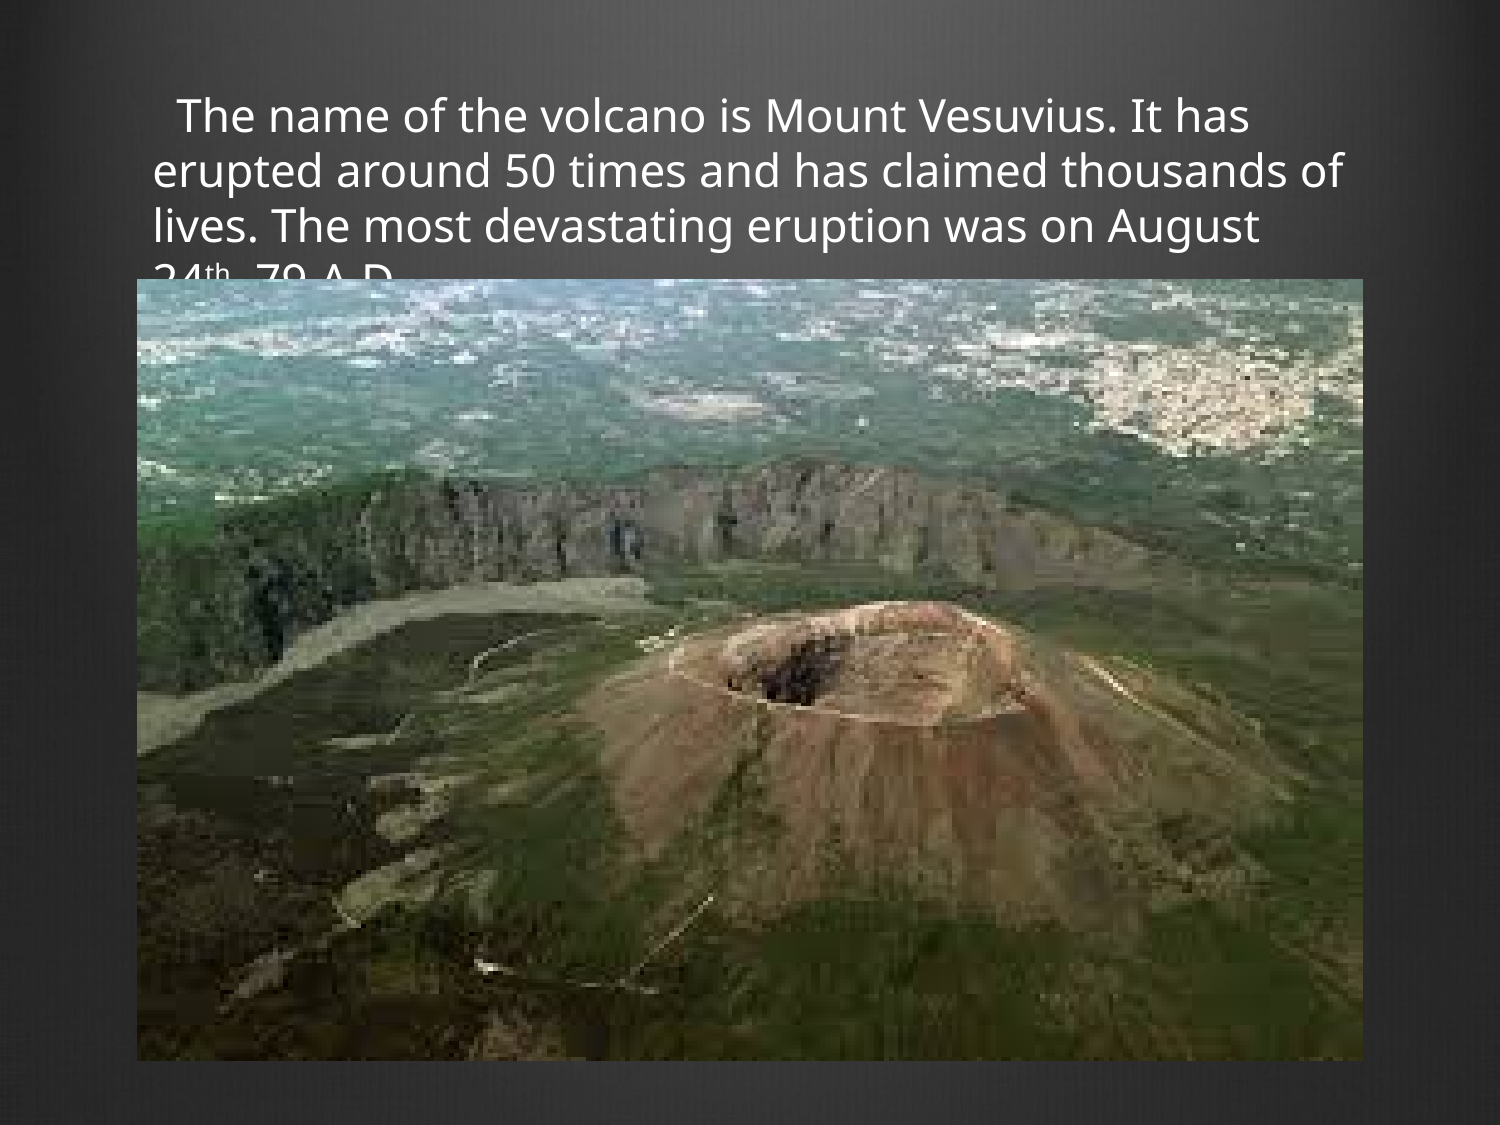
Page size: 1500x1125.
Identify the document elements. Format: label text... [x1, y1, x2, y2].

list The name of the volcano is Mount Vesuvius. It has erupted around 50 times and has claimed thousands of lives. The most devastating eruption was on August 24th, 79 A.D. [137, 79, 1363, 279]
picture [137, 279, 1363, 1061]
